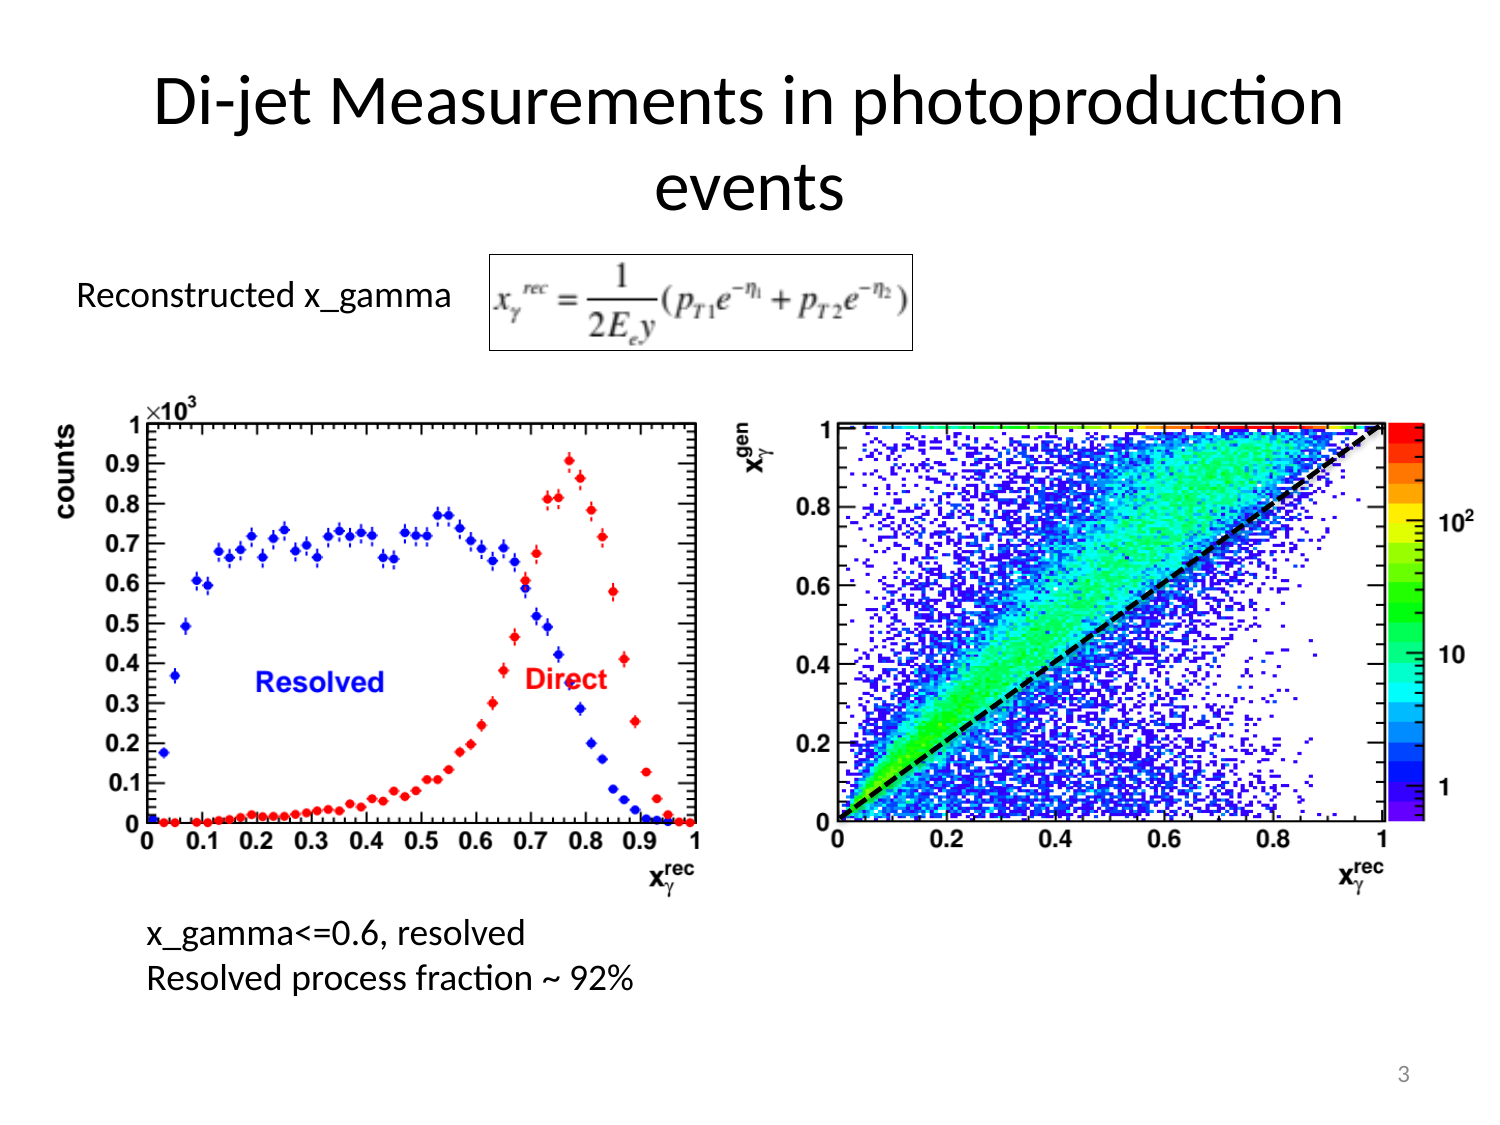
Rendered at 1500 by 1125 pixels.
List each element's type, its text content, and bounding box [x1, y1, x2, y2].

title Di-jet Measurements in photoproduction events [75, 45, 1425, 233]
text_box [489, 253, 914, 351]
picture [30, 371, 1500, 901]
text_box Reconstructed x_gamma [61, 262, 468, 323]
slide_number 3 [1074, 1042, 1425, 1103]
text_box x_gamma<=0.6, resolved Resolved process fraction ~ 92% [131, 910, 650, 1005]
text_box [839, 425, 1381, 819]
